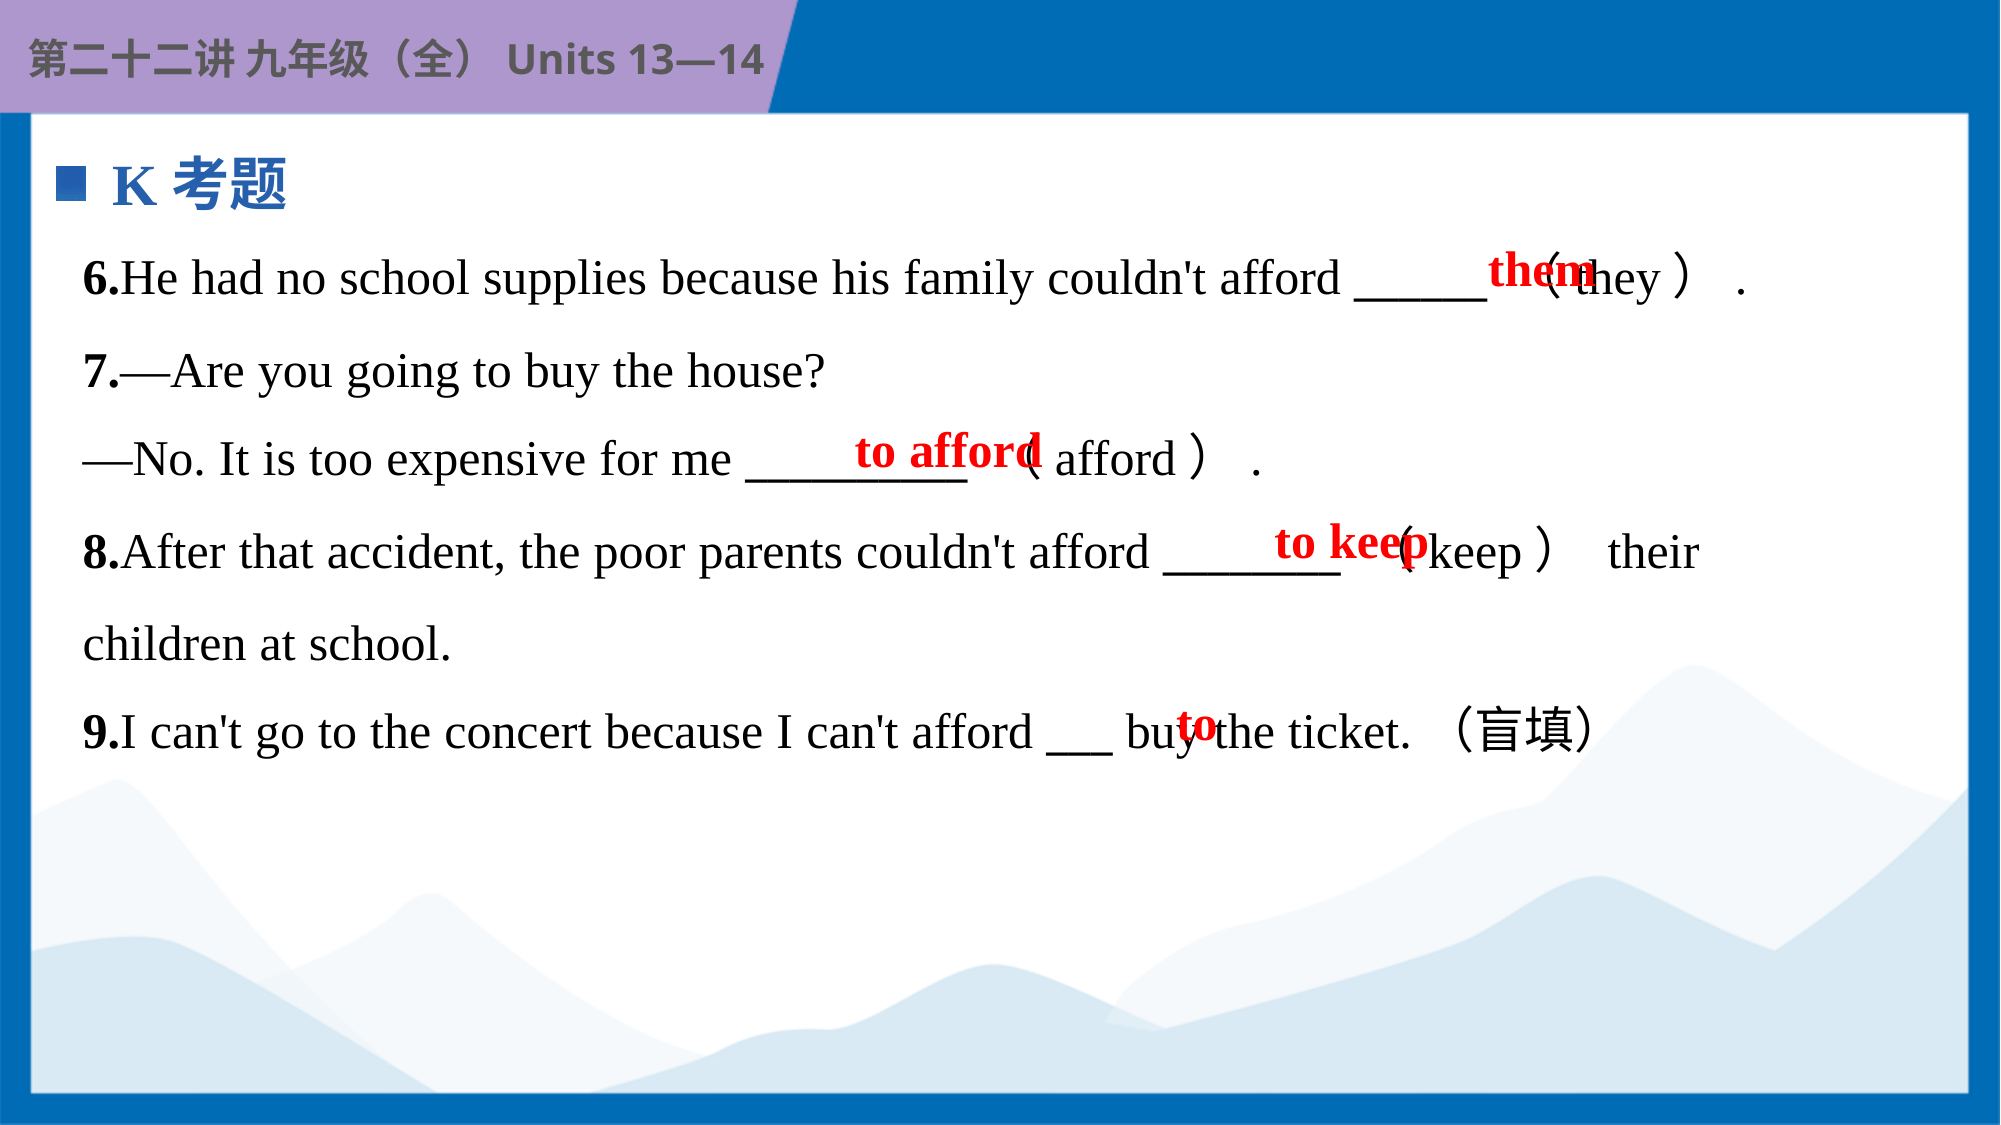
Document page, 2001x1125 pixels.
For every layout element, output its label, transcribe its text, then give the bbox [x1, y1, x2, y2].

text_box 6.He had no school supplies because his family couldn't afford ______ （they）. [82, 216, 1917, 295]
picture [0, 0, 2000, 1125]
text_box to keep [1250, 480, 1454, 559]
text_box 8.After that accident, the poor parents couldn't afford ________ （keep） their children at school. 9.I can't go to the concert because I can't afford ___ buy the ticket.（盲填） [82, 487, 1917, 749]
text_box to [1158, 662, 1236, 741]
text_box K考题 [112, 146, 1917, 216]
text_box 7.—Are you going to buy the house? —No. It is too expensive for me __________ （afford）. [82, 306, 1917, 476]
text_box to afford [830, 389, 1067, 468]
text_box them [1470, 208, 1615, 287]
